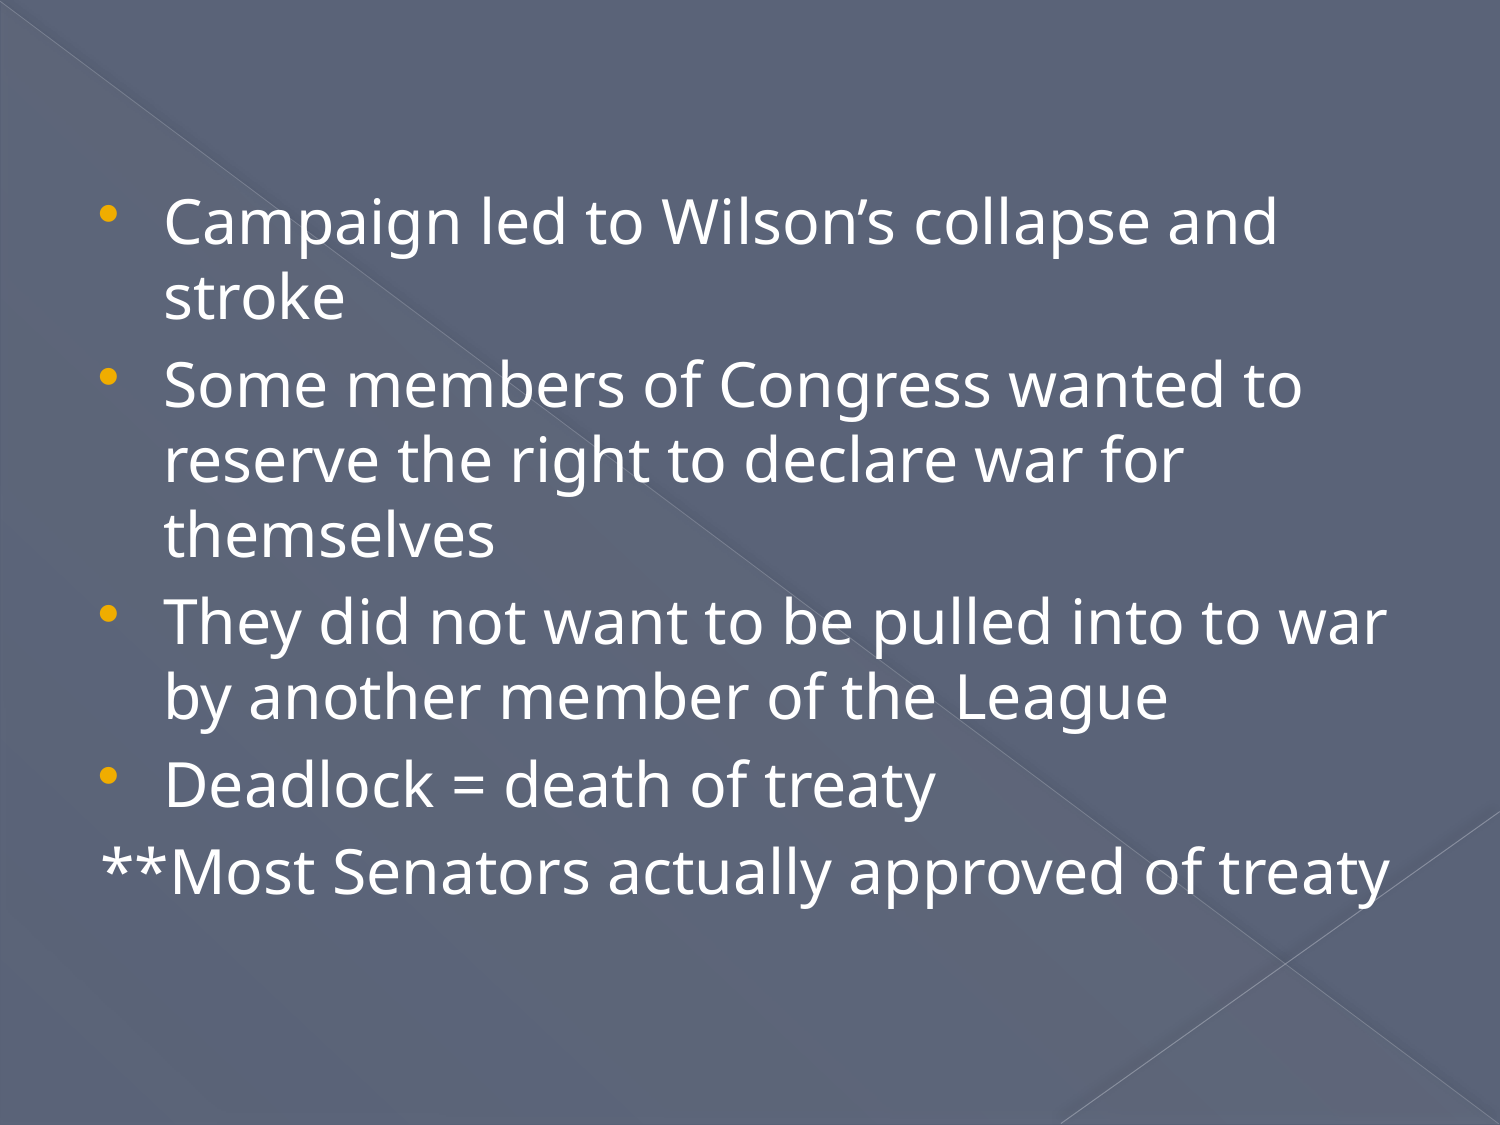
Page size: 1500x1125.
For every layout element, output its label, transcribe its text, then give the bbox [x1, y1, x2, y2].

list Campaign led to Wilson’s collapse and stroke Some members of Congress wanted to reserve the right to declare war for themselves They did not want to be pulled into to war by another member of the League Deadlock = death of treaty **Most Senators actually approved of treaty [75, 174, 1425, 1059]
